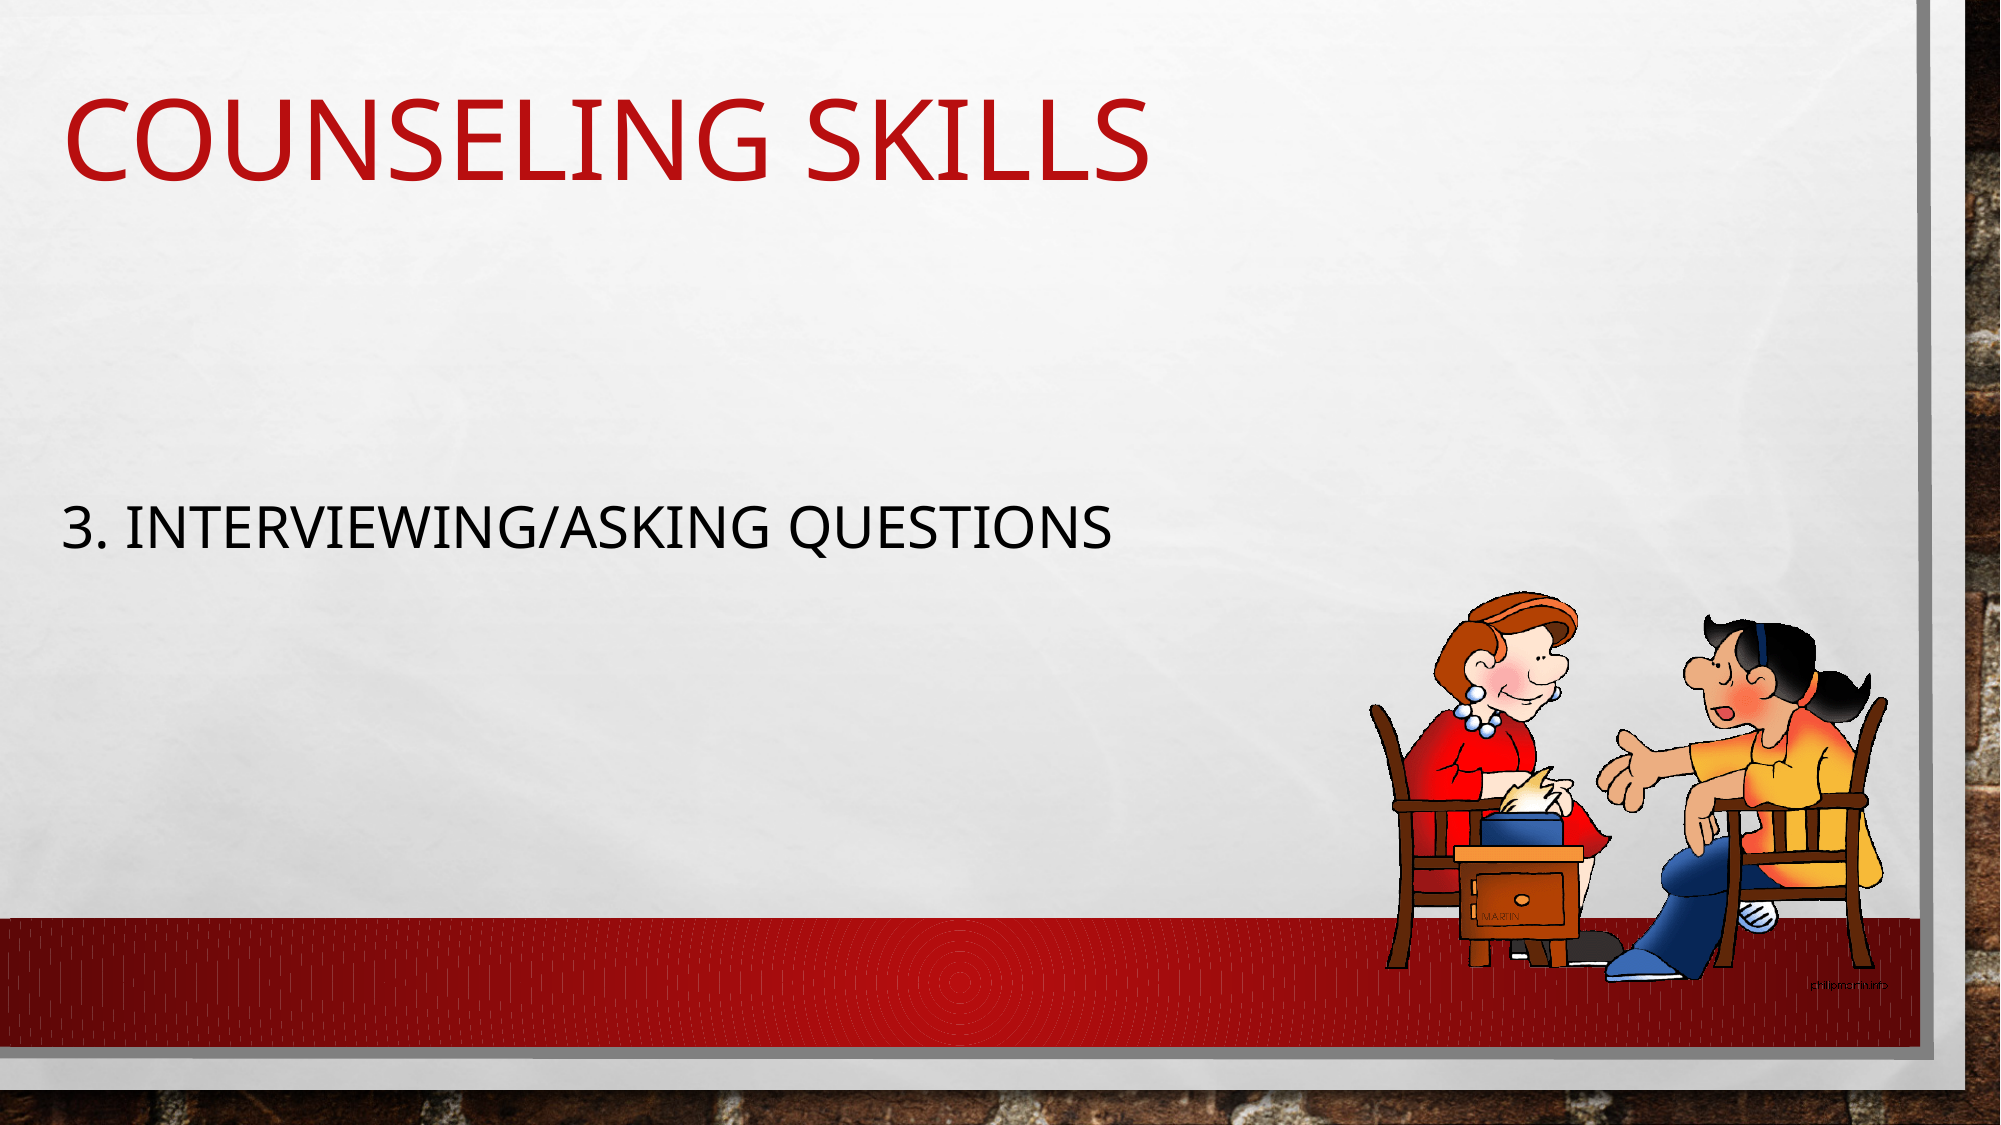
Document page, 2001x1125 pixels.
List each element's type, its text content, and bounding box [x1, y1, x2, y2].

title COUNSELING SKILLS [46, 63, 1753, 182]
list 3. interviewing/asking questions [46, 182, 1823, 960]
picture [0, 0, 2000, 1125]
picture [1345, 579, 1900, 997]
